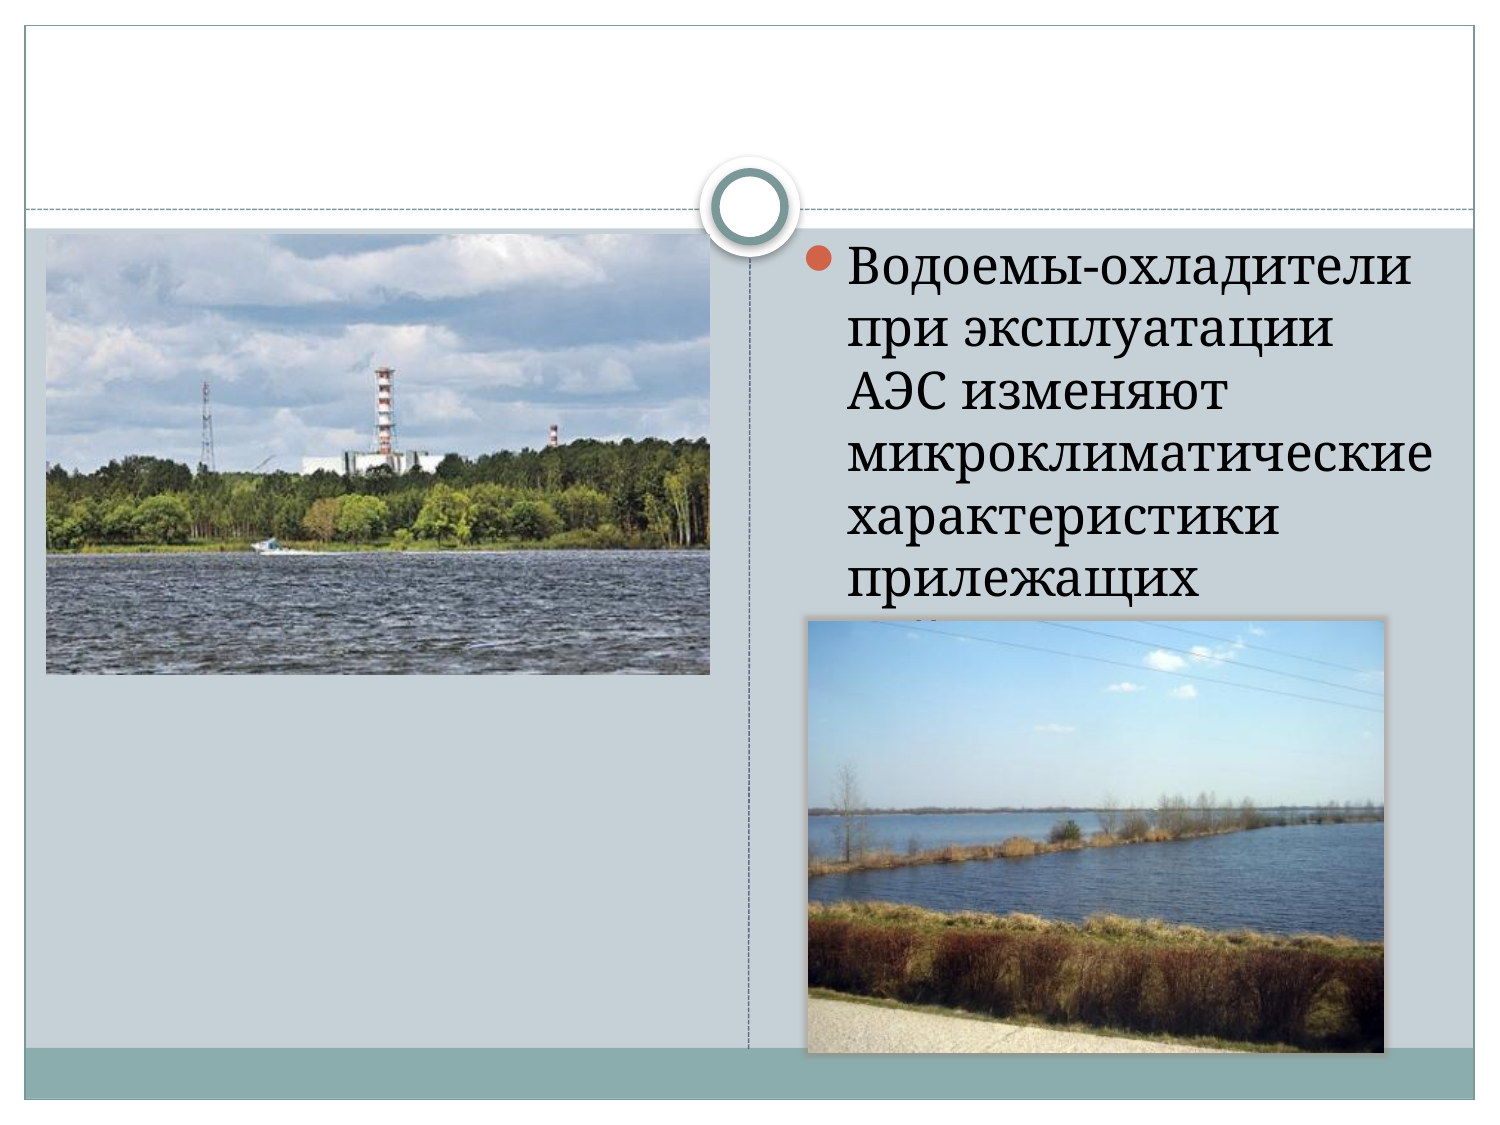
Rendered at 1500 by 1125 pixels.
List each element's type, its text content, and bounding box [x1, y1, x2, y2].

picture [808, 620, 1384, 1053]
list Водоемы-охладители при эксплуатации АЭС изменяют микроклиматические характеристики прилежащих районов. [787, 224, 1450, 993]
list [46, 234, 710, 676]
